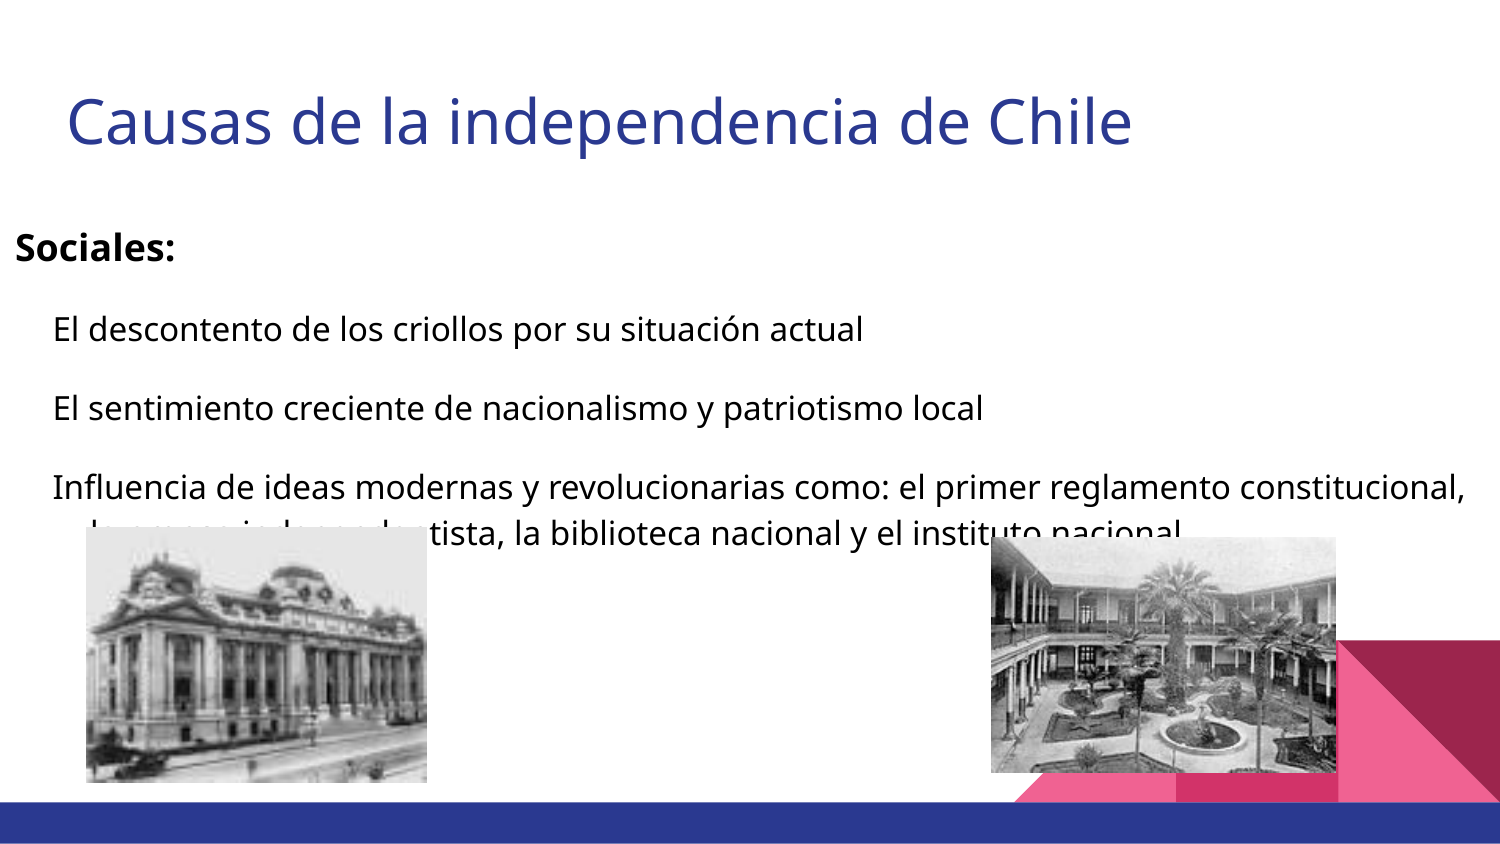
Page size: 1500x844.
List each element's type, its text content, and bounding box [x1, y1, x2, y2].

picture [86, 527, 427, 783]
picture [991, 537, 1336, 773]
list Sociales: El descontento de los criollos por su situación actual El sentimiento creciente de nacionalismo y patriotismo local Influencia de ideas modernas y revolucionarias como: el primer reglamento constitucional, la prensa independentista, la biblioteca nacional y el instituto nacional [0, 201, 1500, 844]
title Causas de la independencia de Chile [51, 67, 1449, 167]
